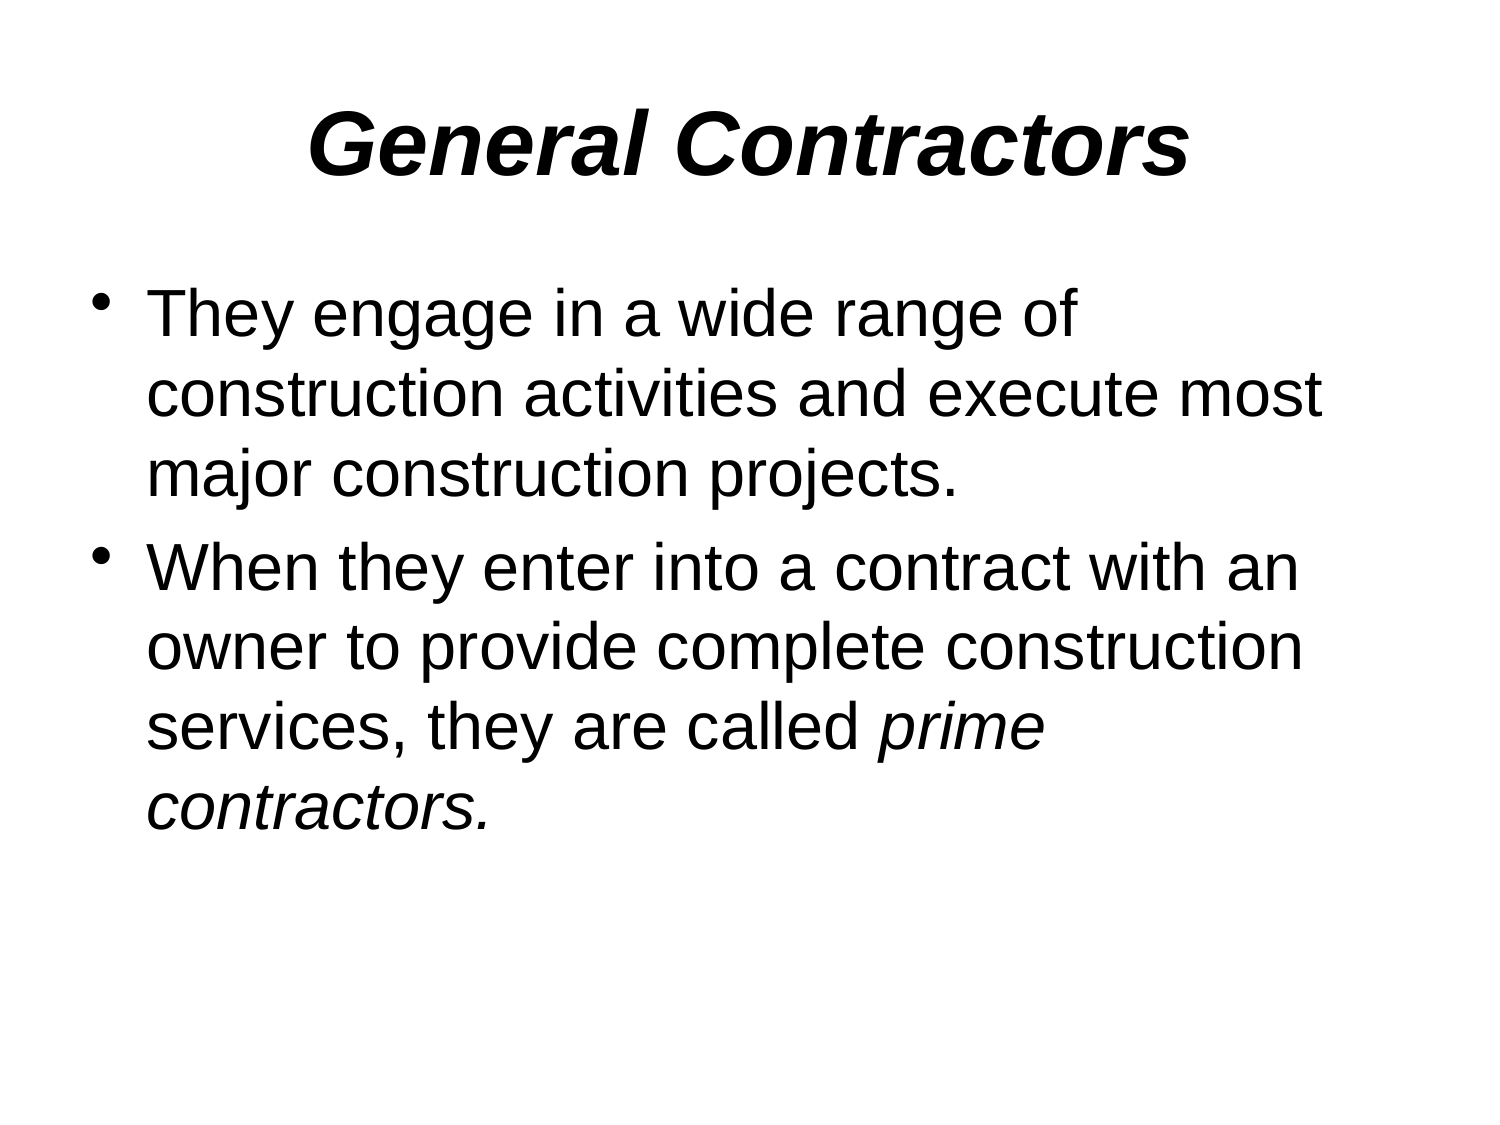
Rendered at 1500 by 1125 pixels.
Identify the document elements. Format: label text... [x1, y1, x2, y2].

title General Contractors [74, 44, 1426, 233]
list They engage in a wide range of construction activities and execute most major construction projects. When they enter into a contract with an owner to provide complete construction services, they are called prime contractors. [74, 262, 1426, 1006]
